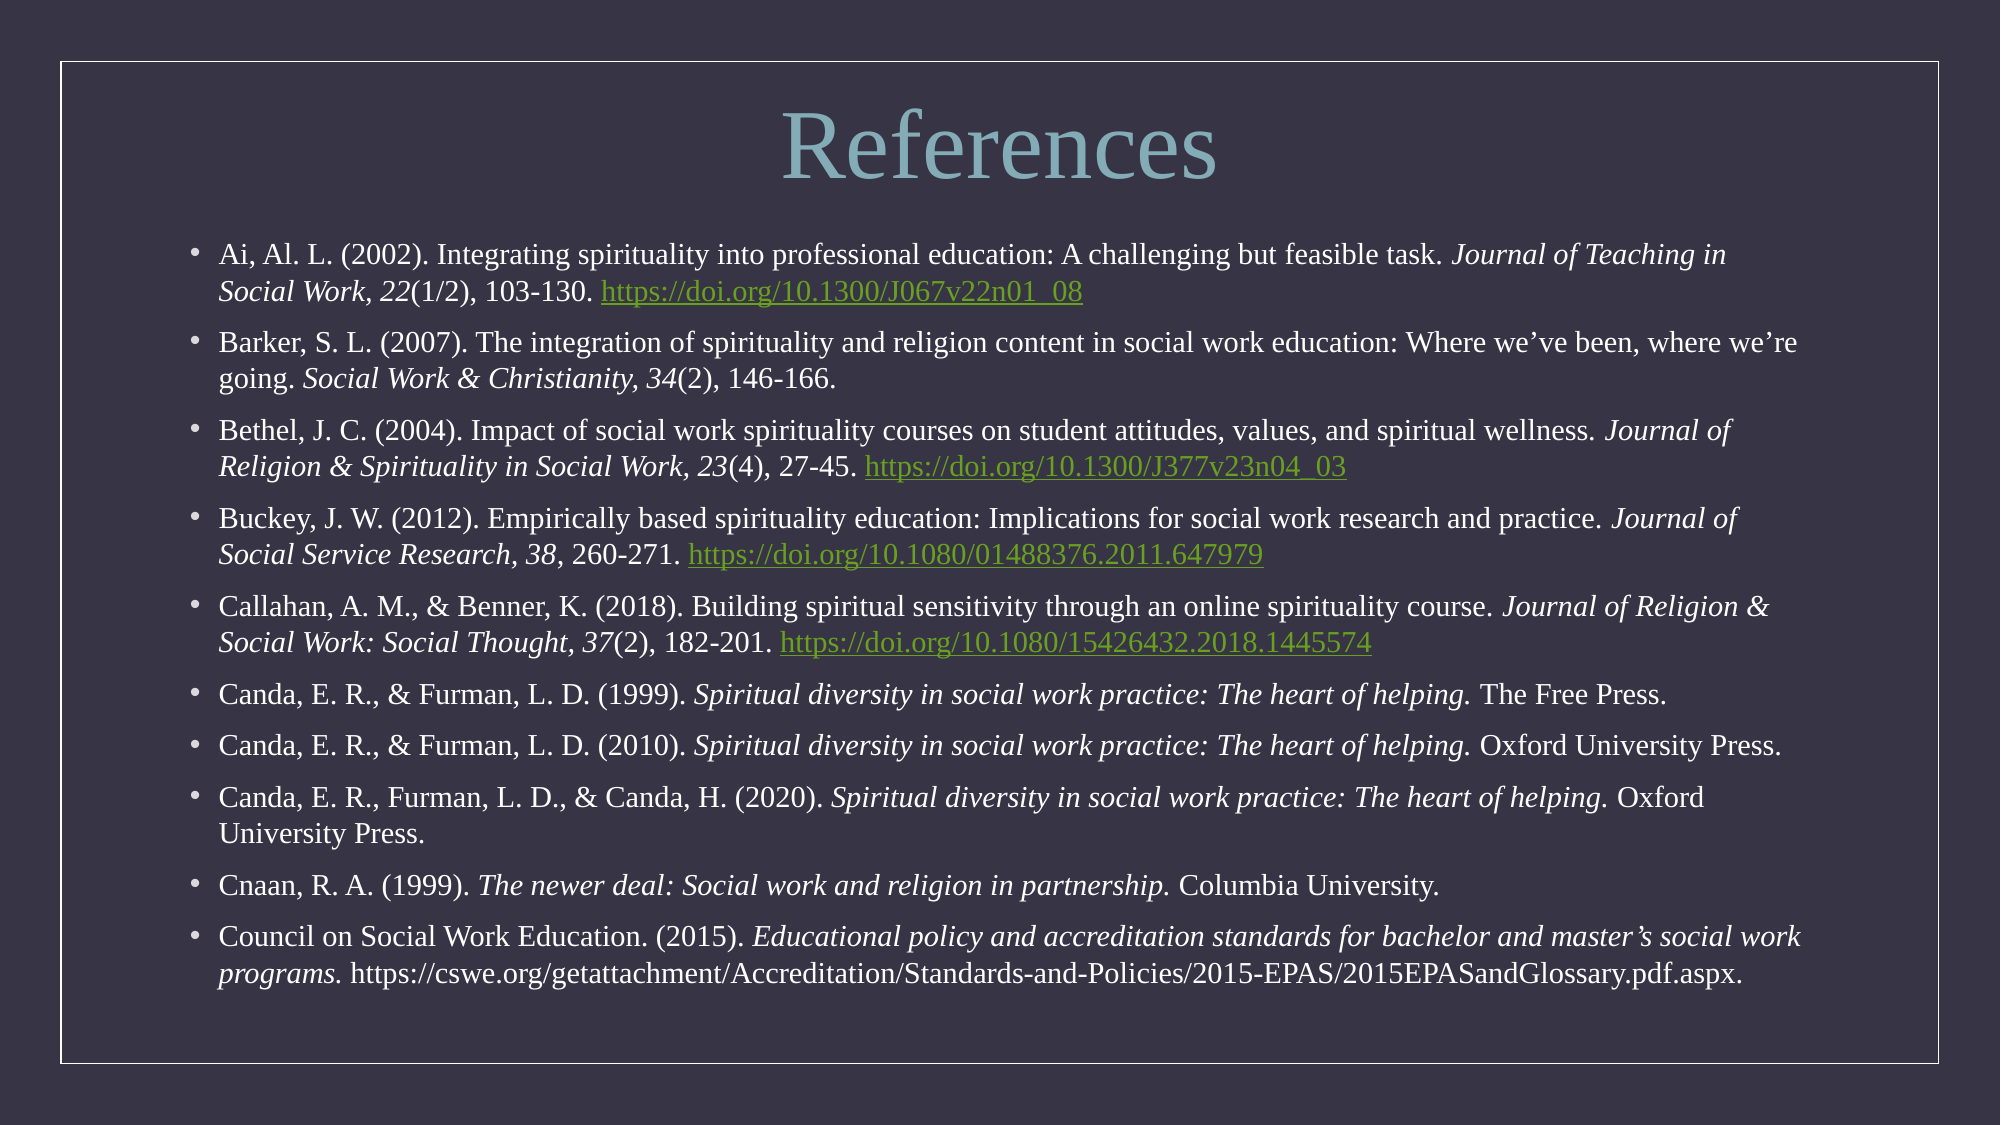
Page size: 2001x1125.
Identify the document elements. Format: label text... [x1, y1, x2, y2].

title References [174, 84, 1825, 208]
list Ai, Al. L. (2002). Integrating spirituality into professional education: A challenging but feasible task. Journal of Teaching in Social Work, 22(1/2), 103-130. https://doi.org/10.1300/J067v22n01_08 Barker, S. L. (2007). The integration of spirituality and religion content in social work education: Where we’ve been, where we’re going. Social Work & Christianity, 34(2), 146-166. Bethel, J. C. (2004). Impact of social work spirituality courses on student attitudes, values, and spiritual wellness. Journal of Religion & Spirituality in Social Work, 23(4), 27-45. https://doi.org/10.1300/J377v23n04_03 Buckey, J. W. (2012). Empirically based spirituality education: Implications for social work research and practice. Journal of Social Service Research, 38, 260-271. https://doi.org/10.1080/01488376.2011.647979 Callahan, A. M., & Benner, K. (2018). Building spiritual sensitivity through an online spirituality course. Journal of Religion & Social Work: Social Thought, 37(2), 182-201. https://doi.org/10.1080/15426432.2018.1445574 Canda, E. R., & Furman, L. D. (1999). Spiritual diversity in social work practice: The heart of helping. The Free Press. Canda, E. R., & Furman, L. D. (2010). Spiritual diversity in social work practice: The heart of helping. Oxford University Press. Canda, E. R., Furman, L. D., & Canda, H. (2020). Spiritual diversity in social work practice: The heart of helping. Oxford University Press. Cnaan, R. A. (1999). The newer deal: Social work and religion in partnership. Columbia University. Council on Social Work Education. (2015). Educational policy and accreditation standards for bachelor and master’s social work programs. https://cswe.org/getattachment/Accreditation/Standards-and-Policies/2015-EPAS/2015EPASandGlossary.pdf.aspx. [174, 226, 1825, 1035]
